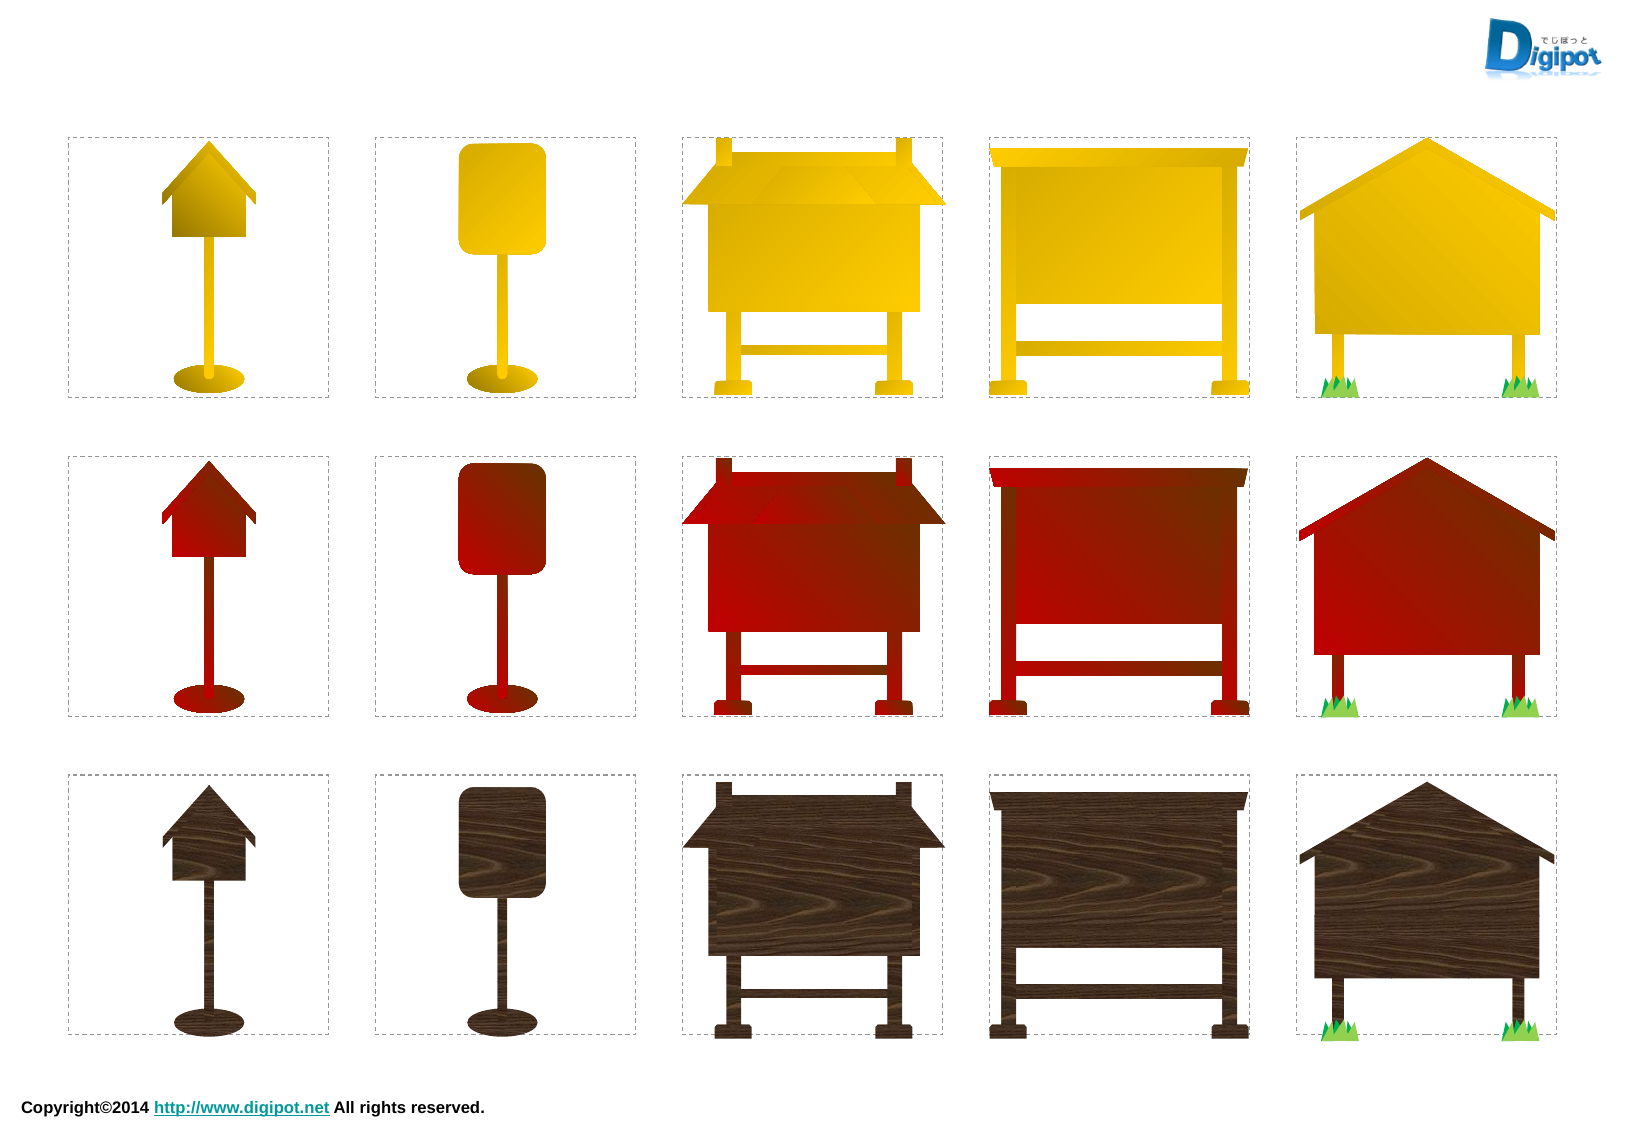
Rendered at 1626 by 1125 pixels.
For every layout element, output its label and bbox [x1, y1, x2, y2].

text_box [682, 458, 946, 716]
text_box [458, 463, 547, 714]
text_box [162, 140, 256, 394]
text_box [1299, 457, 1555, 715]
text_box [1320, 1019, 1540, 1042]
text_box [1299, 781, 1555, 1039]
text_box [989, 468, 1249, 716]
text_box [682, 782, 946, 1039]
text_box [989, 791, 1249, 1039]
text_box [989, 148, 1249, 396]
text_box [1299, 137, 1555, 395]
text_box [162, 461, 256, 714]
text_box [1320, 695, 1540, 718]
text_box [1320, 375, 1540, 398]
text_box [458, 143, 547, 394]
text_box [162, 784, 256, 1037]
text_box [682, 138, 946, 396]
text_box [458, 786, 547, 1037]
picture [1485, 18, 1602, 82]
